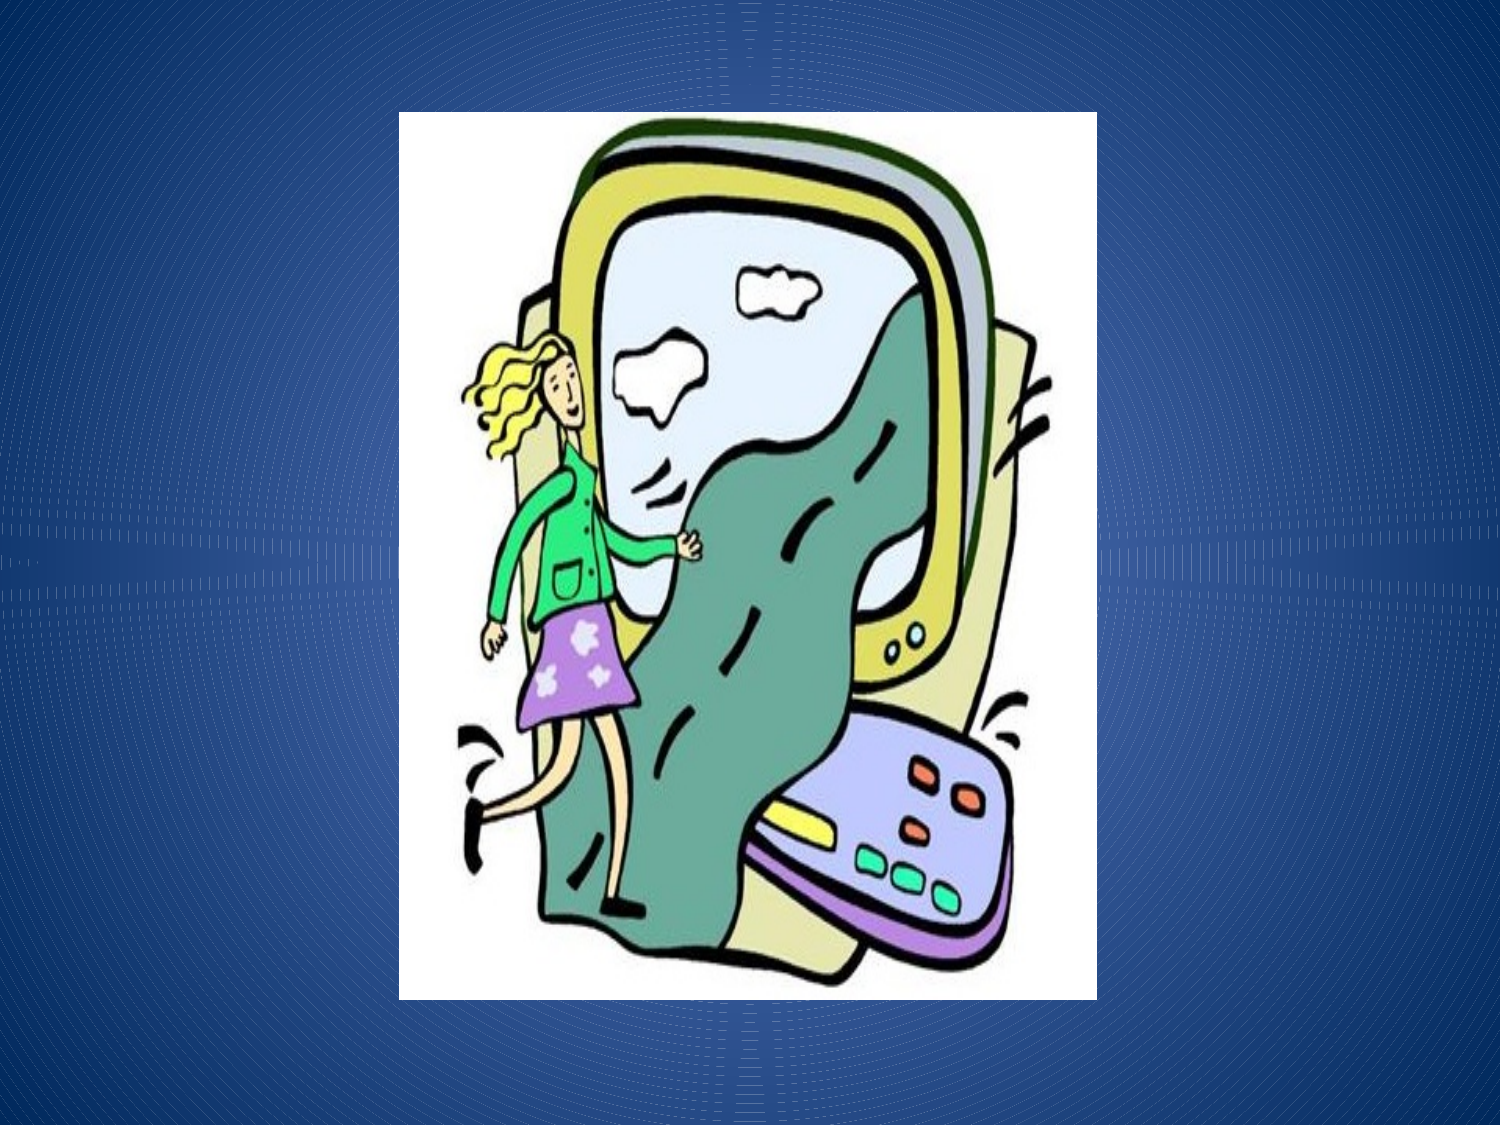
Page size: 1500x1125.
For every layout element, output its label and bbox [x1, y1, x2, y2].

picture [399, 112, 1097, 1001]
